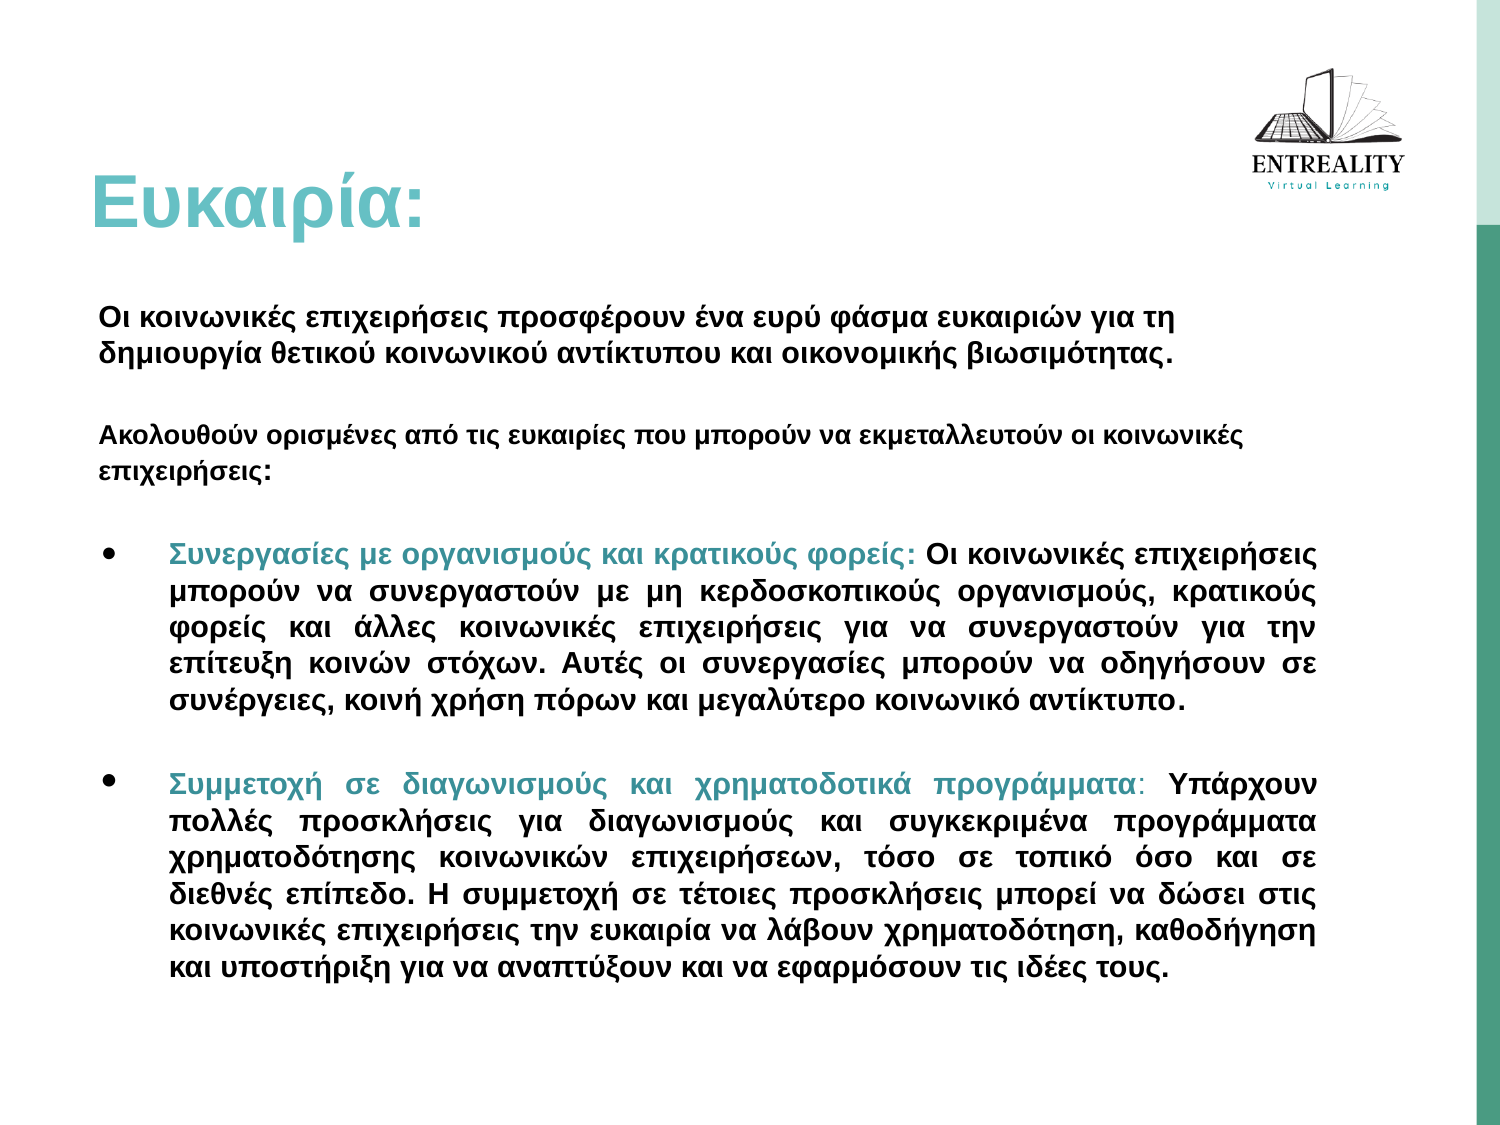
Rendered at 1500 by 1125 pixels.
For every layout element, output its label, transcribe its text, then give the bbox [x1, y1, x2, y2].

title Ευκαιρία: [75, 25, 1025, 250]
picture [1198, 0, 1458, 259]
list Οι κοινωνικές επιχειρήσεις προσφέρουν ένα ευρύ φάσμα ευκαιριών για τη δημιουργία θετικού κοινωνικού αντίκτυπου και οικονομικής βιωσιμότητας. Ακολουθούν ορισμένες από τις ευκαιρίες που μπορούν να εκμεταλλευτούν οι κοινωνικές επιχειρήσεις: Συνεργασίες με οργανισμούς και κρατικούς φορείς: Οι κοινωνικές επιχειρήσεις μπορούν να συνεργαστούν με μη κερδοσκοπικούς οργανισμούς, κρατικούς φορείς και άλλες κοινωνικές επιχειρήσεις για να συνεργαστούν για την επίτευξη κοινών στόχων. Αυτές οι συνεργασίες μπορούν να οδηγήσουν σε συνέργειες, κοινή χρήση πόρων και μεγαλύτερο κοινωνικό αντίκτυπο. Συμμετοχή σε διαγωνισμούς και χρηματοδοτικά προγράμματα: Υπάρχουν πολλές προσκλήσεις για διαγωνισμούς και συγκεκριμένα προγράμματα χρηματοδότησης κοινωνικών επιχειρήσεων, τόσο σε τοπικό όσο και σε διεθνές επίπεδο. Η συμμετοχή σε τέτοιες προσκλήσεις μπορεί να δώσει στις κοινωνικές επιχειρήσεις την ευκαιρία να λάβουν χρηματοδότηση, καθοδήγηση και υποστήριξη για να αναπτύξουν και να εφαρμόσουν τις ιδέες τους. [83, 289, 1334, 1007]
